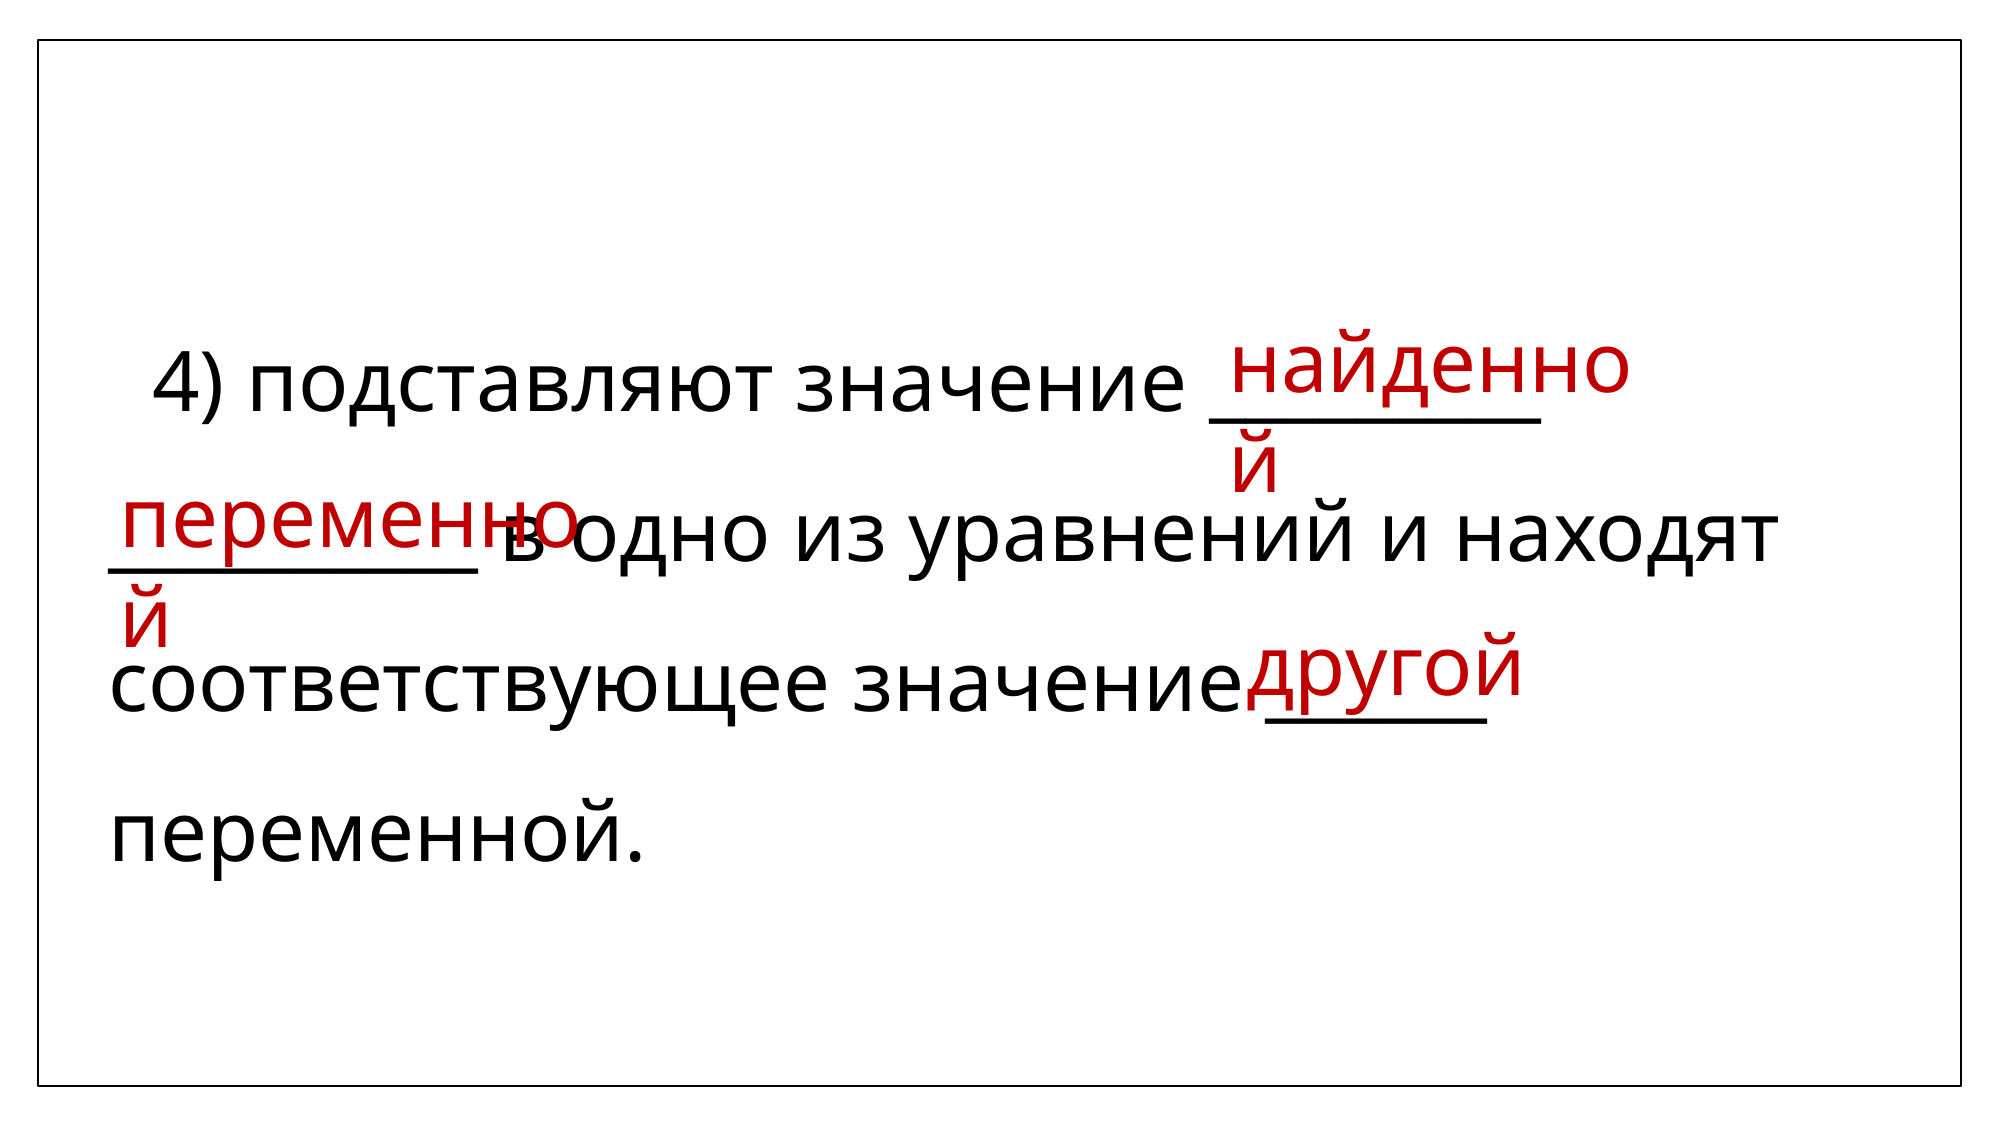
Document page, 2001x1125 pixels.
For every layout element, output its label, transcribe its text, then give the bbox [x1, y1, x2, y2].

text_box найденной [1213, 302, 1680, 517]
text_box переменной [104, 456, 644, 672]
list 4) подставляют значение _________ __________ в одно из уравнений и находят соответствующее значение ______ переменной. [86, 270, 1944, 875]
text_box другой [1231, 604, 1555, 720]
